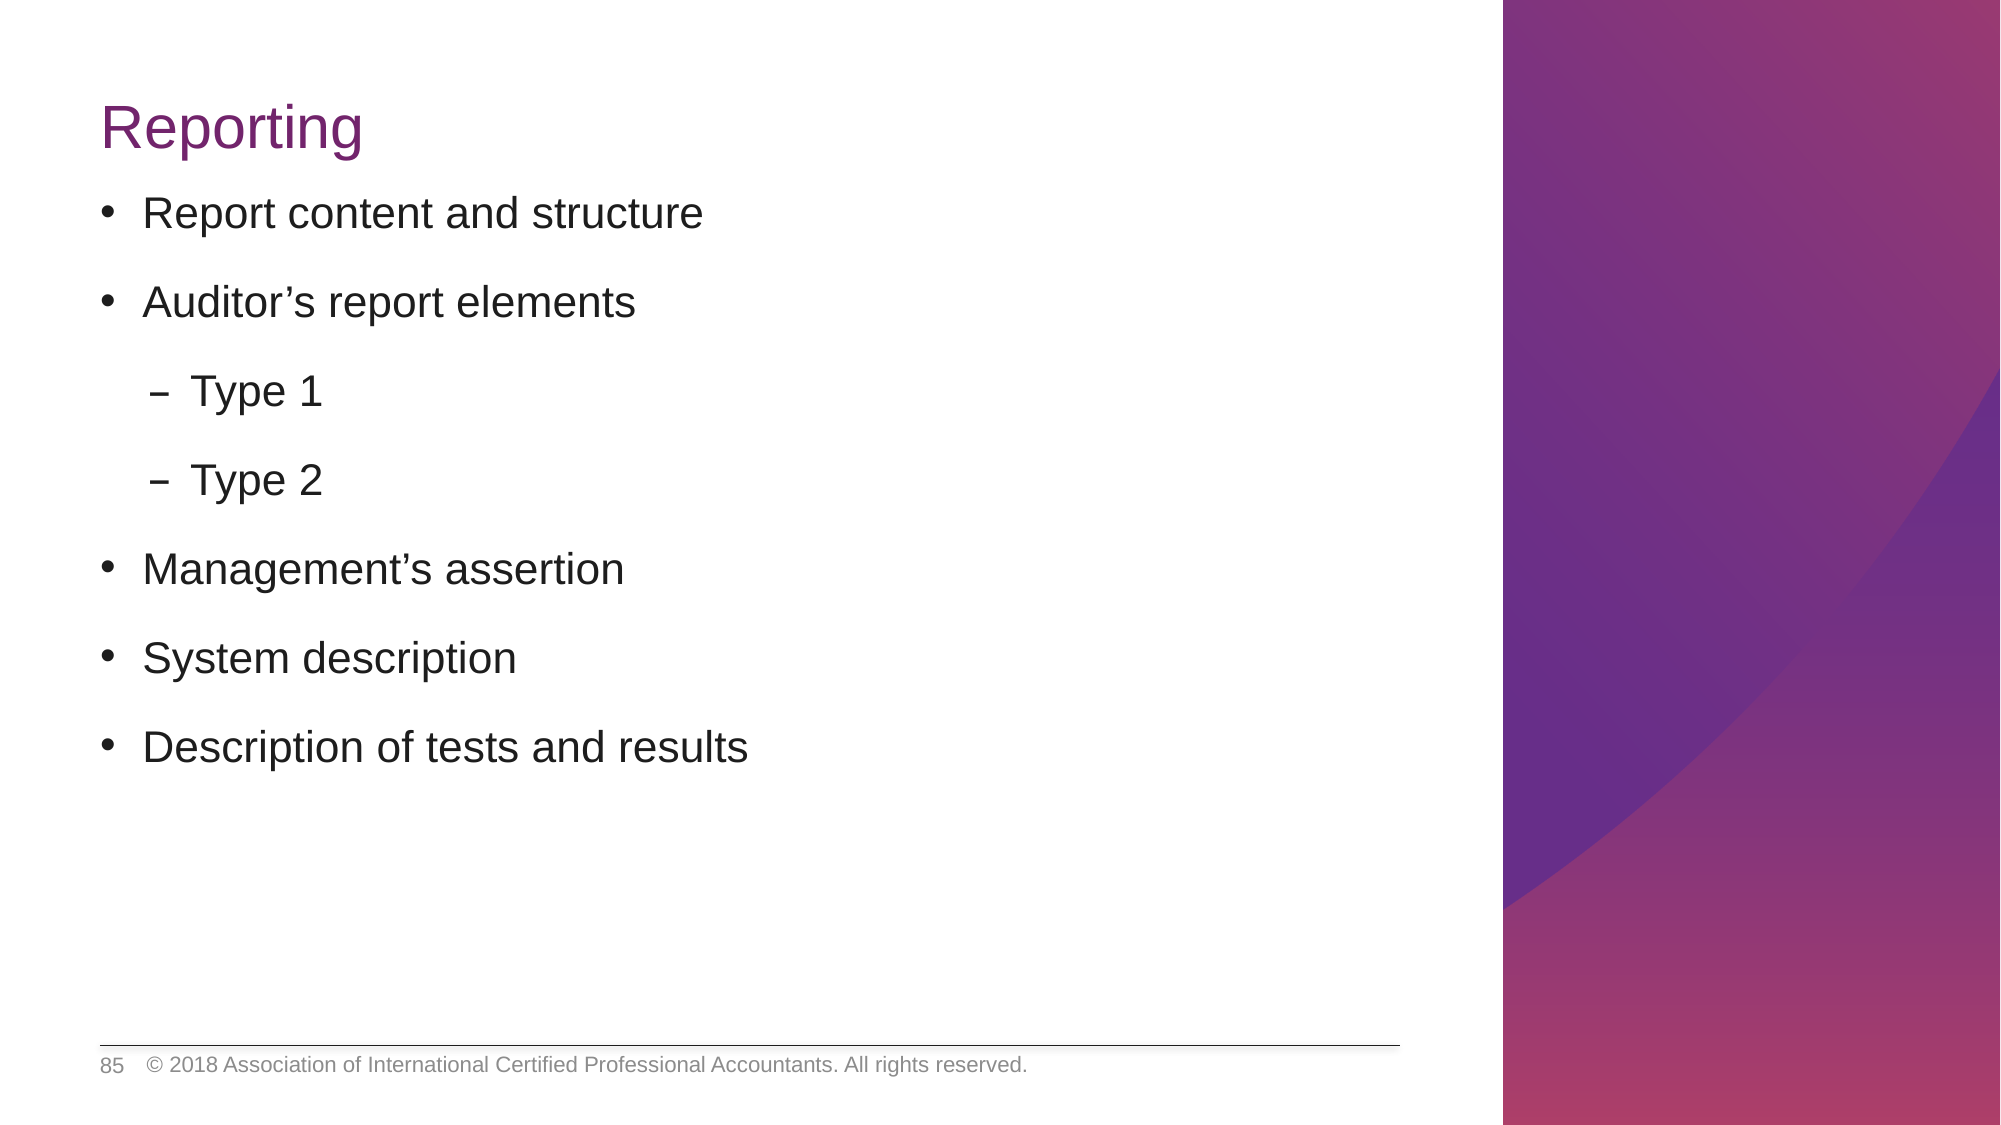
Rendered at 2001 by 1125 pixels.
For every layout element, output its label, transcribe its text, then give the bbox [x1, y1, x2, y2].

slide_number 85 [99, 1050, 147, 1111]
footer © 2018 Association of International Certified Professional Accountants. All rights reserved. [147, 1050, 1400, 1111]
title Reporting [100, 31, 1401, 161]
picture [1503, 0, 2001, 1125]
list Report content and structure Auditor’s report elements Type 1 Type 2 Management’s assertion System description Description of tests and results [100, 182, 1401, 915]
